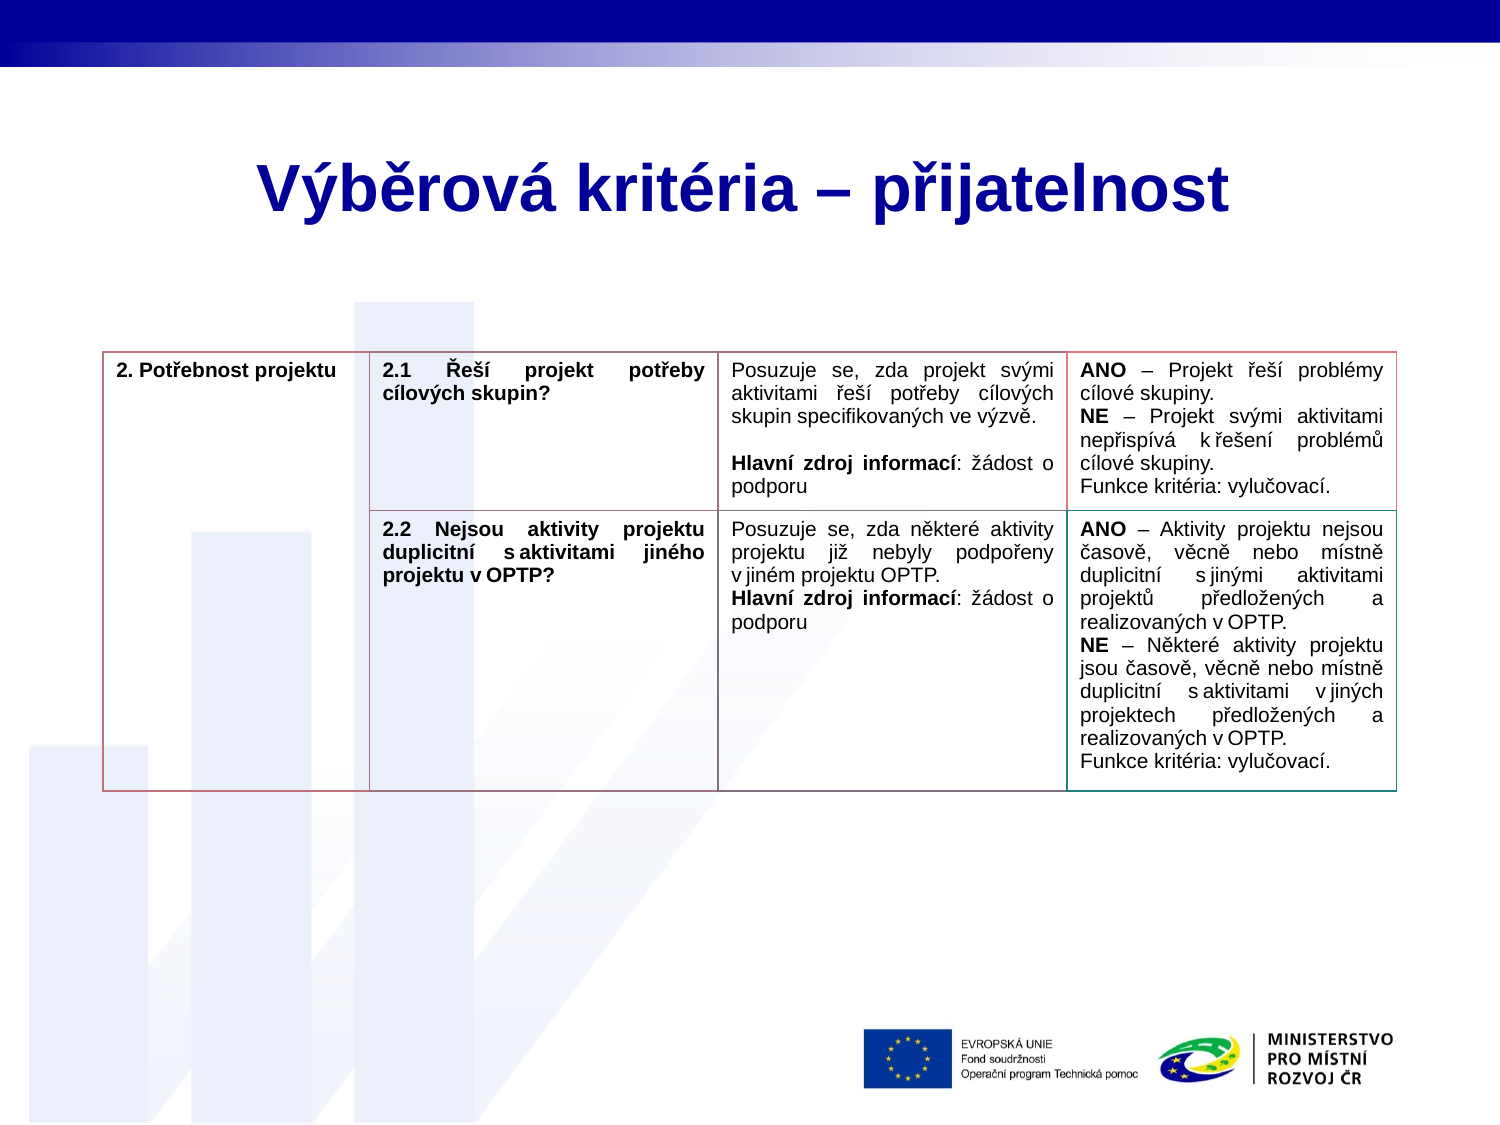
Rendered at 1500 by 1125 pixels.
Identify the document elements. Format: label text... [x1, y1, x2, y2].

table_cell Posuzuje se, zda některé aktivity projektu již nebyly podpořeny v jiném projektu OPTP. Hlavní zdroj informací: žádost o podporu [719, 511, 1066, 790]
table_cell ANO – Aktivity projektu nejsou časově, věcně nebo místně duplicitní s jinými aktivitami projektů předložených a realizovaných v OPTP. NE – Některé aktivity projektu jsou časově, věcně nebo místně duplicitní s aktivitami v jiných projektech předložených a realizovaných v OPTP. Funkce kritéria: vylučovací. [1068, 511, 1396, 790]
table_header Posuzuje se, zda projekt svými aktivitami řeší potřeby cílových skupin specifikovaných ve výzvě. Hlavní zdroj informací: žádost o podporu [719, 353, 1066, 510]
picture [29, 302, 1412, 1125]
title Výběrová kritéria – přijatelnost [63, 137, 1424, 220]
table_header 2.1 Řeší projekt potřeby cílových skupin? [370, 353, 717, 510]
table_cell 2.2 Nejsou aktivity projektu duplicitní s aktivitami jiného projektu v OPTP? [370, 511, 717, 790]
table_header 2. Potřebnost projektu [104, 353, 369, 790]
table_header ANO – Projekt řeší problémy cílové skupiny. NE – Projekt svými aktivitami nepřispívá k řešení problémů cílové skupiny. Funkce kritéria: vylučovací. [1068, 353, 1396, 510]
